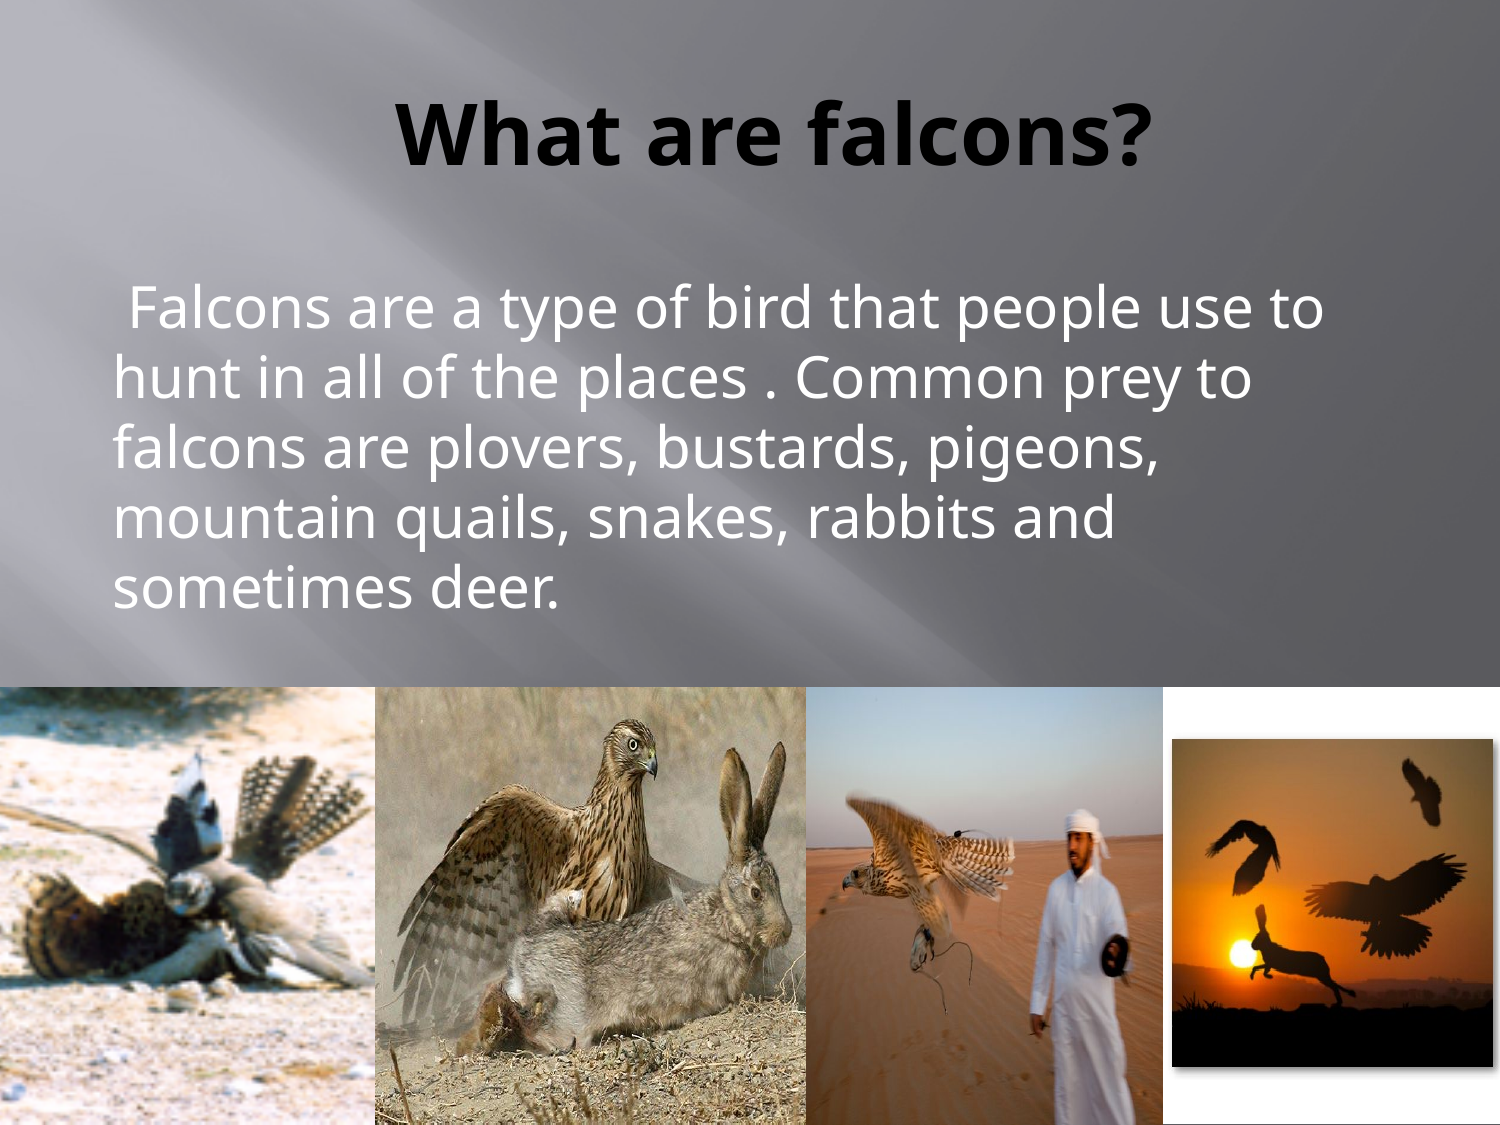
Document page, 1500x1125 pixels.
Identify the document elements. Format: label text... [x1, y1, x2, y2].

title What are falcons? [99, 37, 1450, 225]
picture [0, 687, 1500, 1125]
list Falcons are a type of bird that people use to hunt in all of the places . Common prey to falcons are plovers, bustards, pigeons, mountain quails, snakes, rabbits and sometimes deer. [75, 262, 1425, 687]
